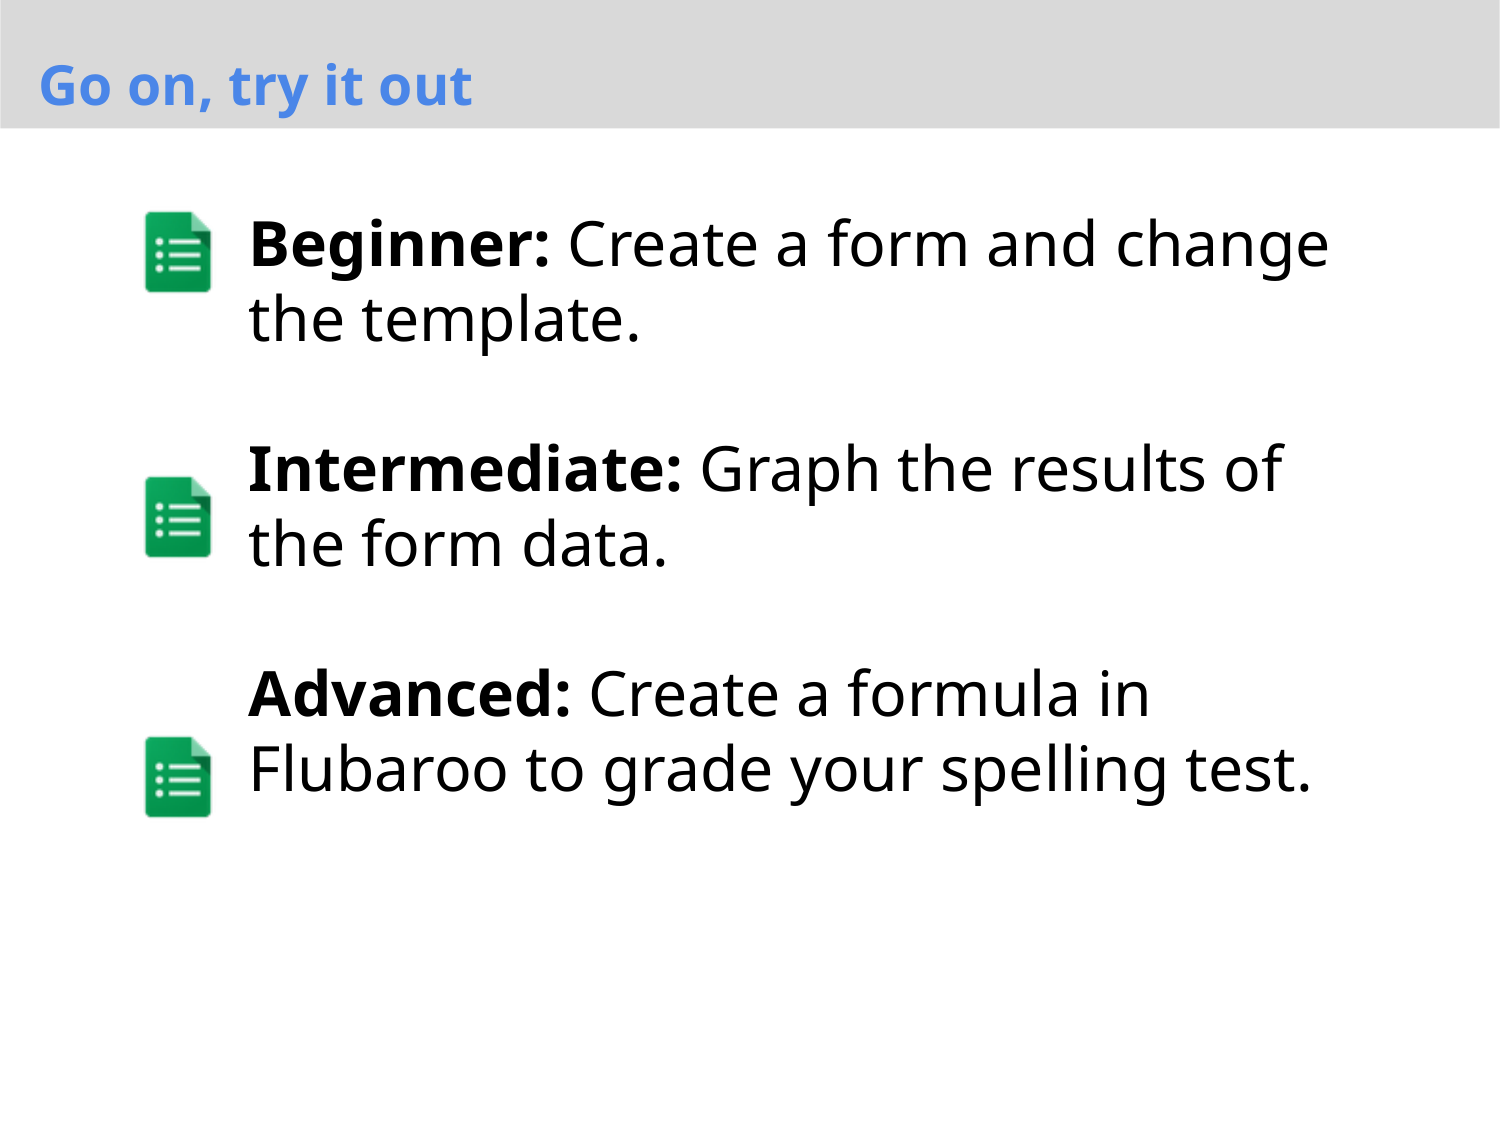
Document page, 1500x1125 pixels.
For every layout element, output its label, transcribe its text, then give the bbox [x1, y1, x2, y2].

picture [131, 470, 226, 565]
picture [131, 205, 226, 300]
title Go on, try it out [32, 43, 1361, 123]
text_box Beginner: Create a form and change the template. Intermediate: Graph the results of the form data. Advanced: Create a formula in Flubaroo to grade your spelling test. [242, 197, 1361, 988]
picture [131, 730, 226, 825]
text_box [0, 0, 1500, 129]
